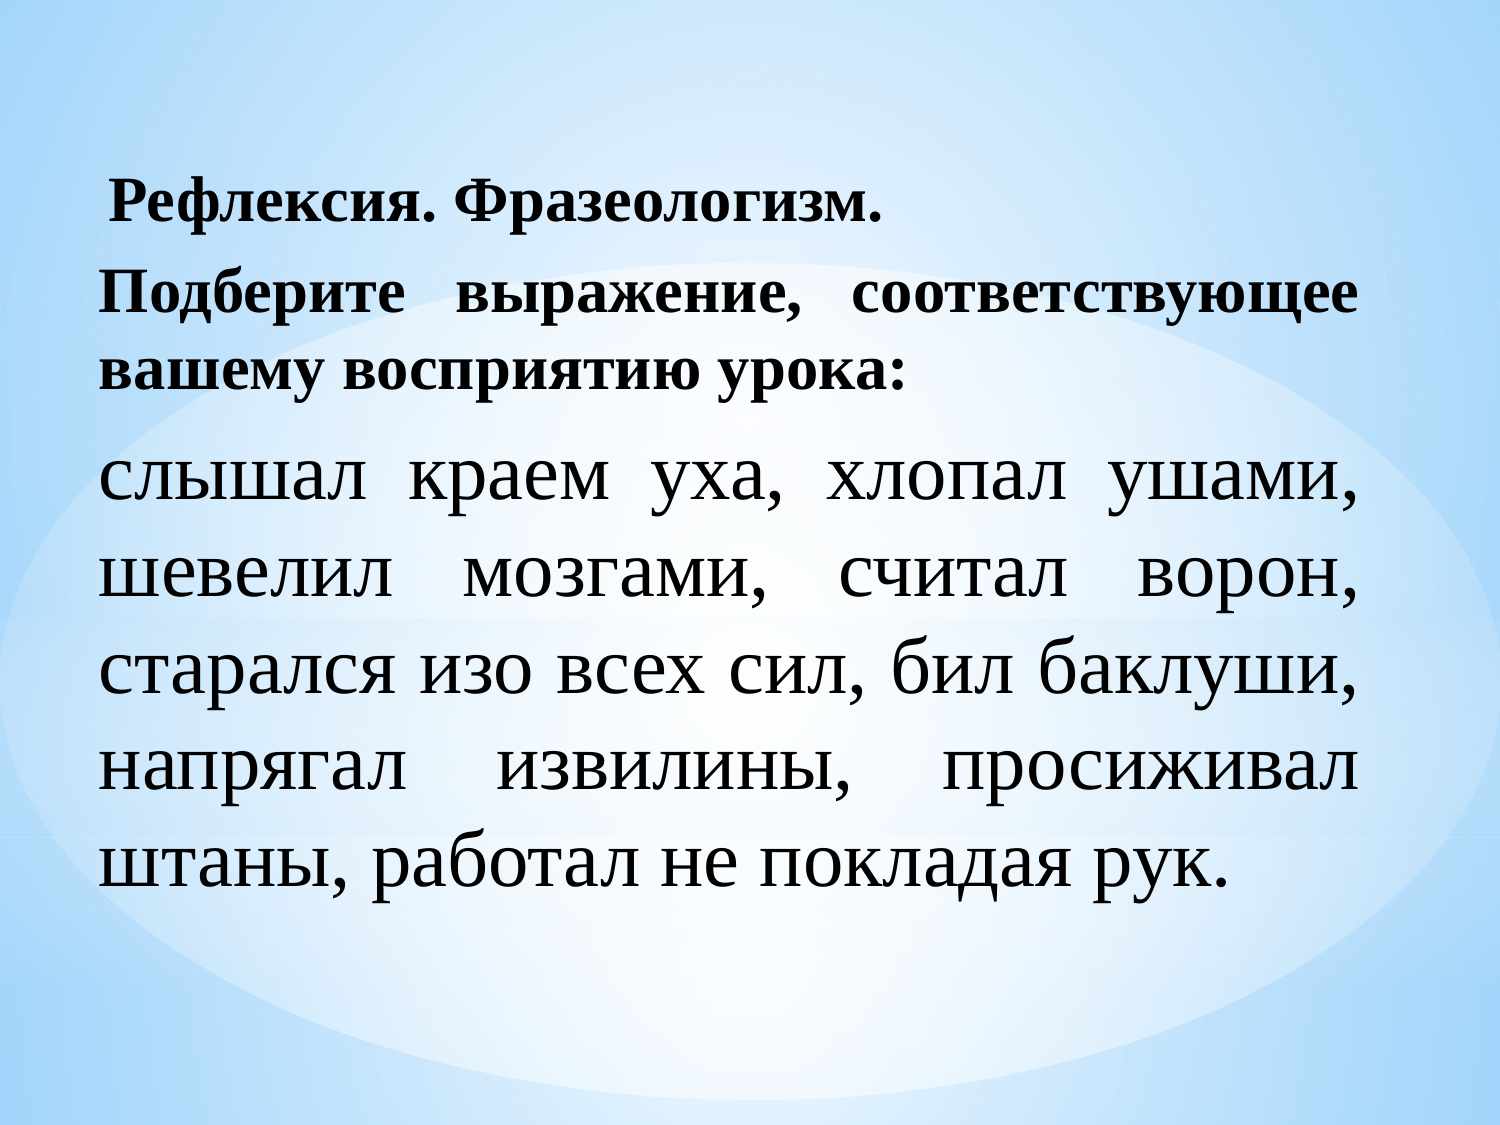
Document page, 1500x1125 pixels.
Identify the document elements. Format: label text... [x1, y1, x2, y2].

list Рефлексия. Фразеологизм. Подберите выражение, соответствующее вашему восприятию урока: слышал краем уха, хлопал ушами, шевелил мозгами, считал ворон, старался изо всех сил, бил баклуши, напрягал извилины, просиживал штаны, работал не покладая рук. [76, 78, 1376, 1071]
